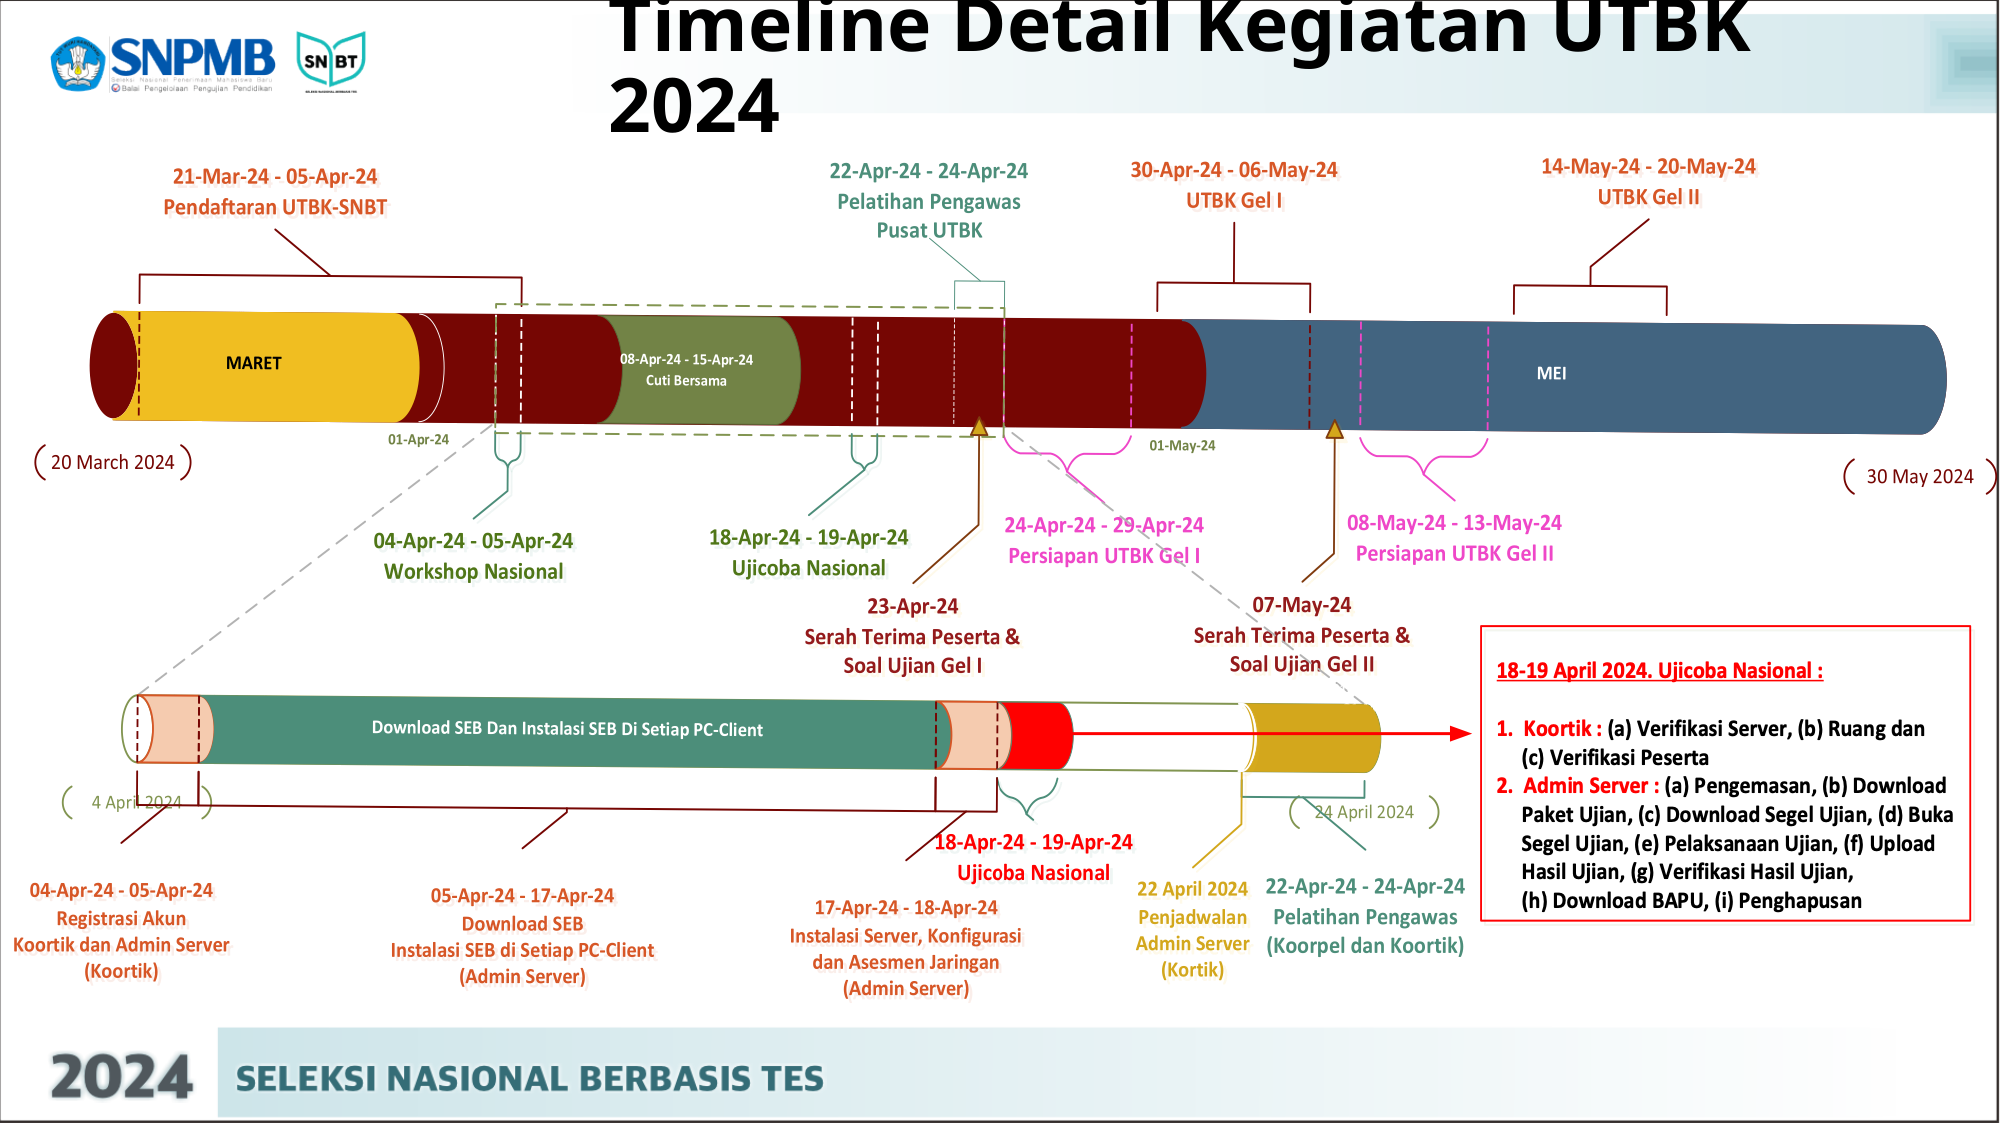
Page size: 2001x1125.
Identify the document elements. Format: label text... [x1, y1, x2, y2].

picture [0, 0, 2000, 1123]
title Timeline Detail Kegiatan UTBK 2024 [593, 19, 1910, 116]
